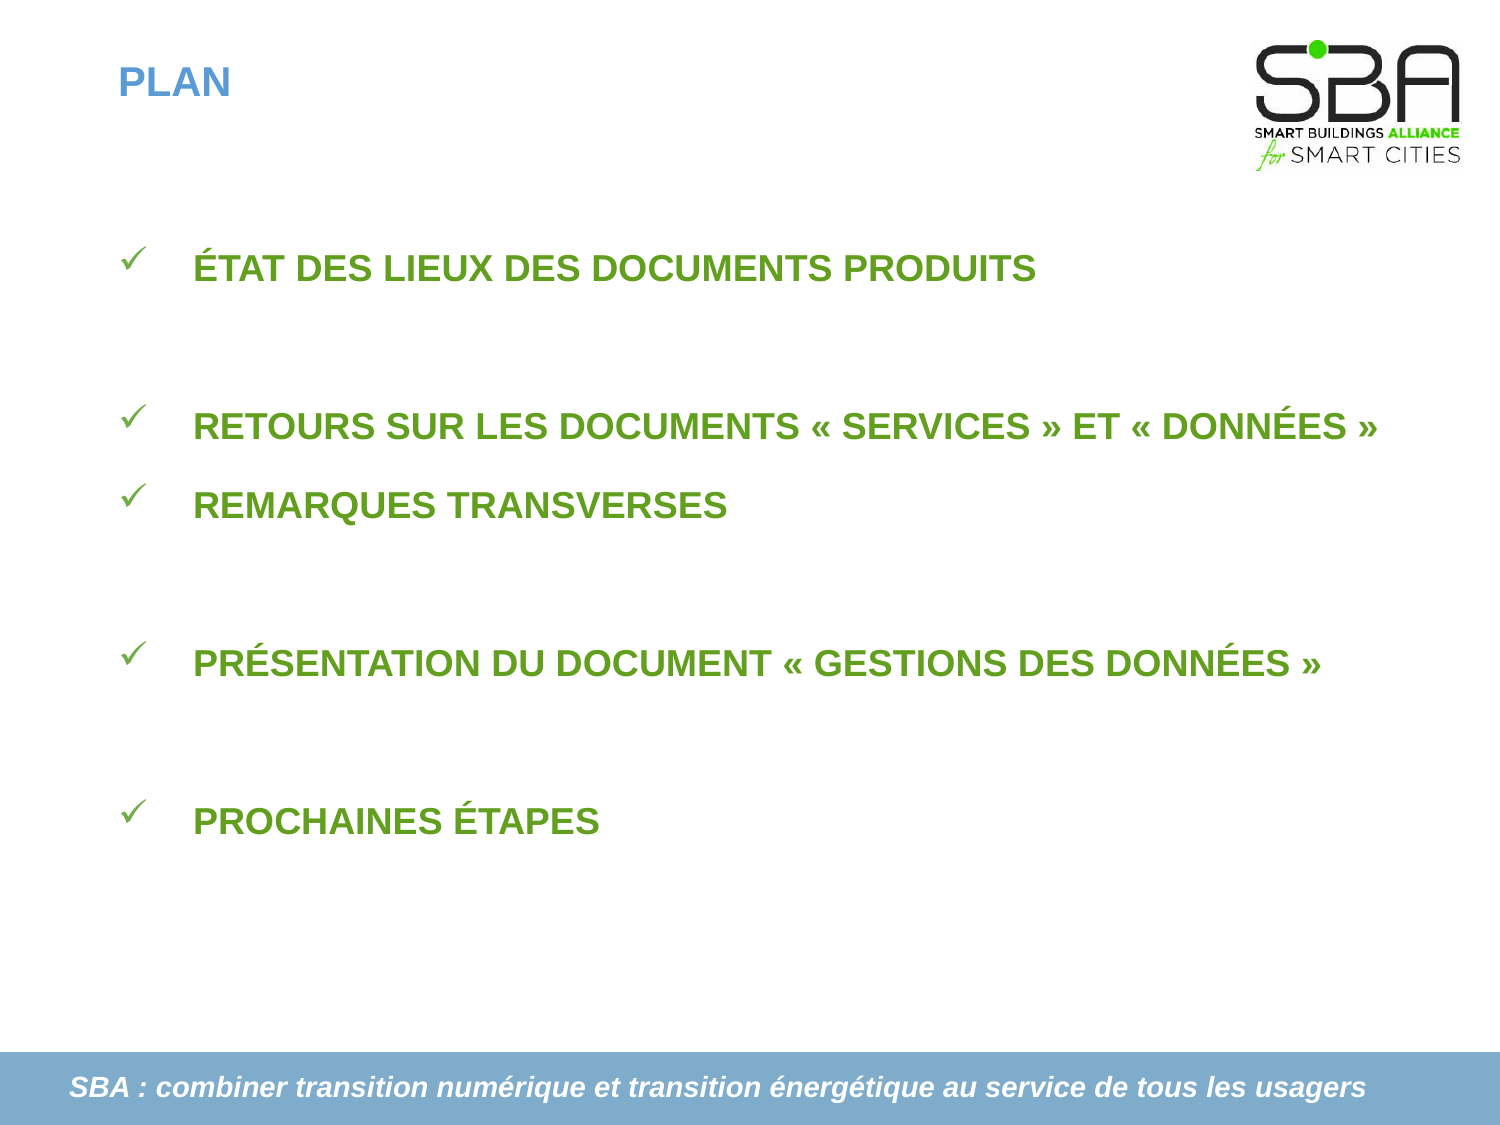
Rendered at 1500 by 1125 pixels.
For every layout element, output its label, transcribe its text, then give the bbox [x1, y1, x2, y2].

list État des lieux des documents produits Retours sur les documents « Services » et « Données » Remarques transverses Présentation du document « Gestions des données » prochaines étapes [103, 199, 1397, 878]
picture [1252, 40, 1463, 171]
title PLAN [103, 25, 1232, 141]
